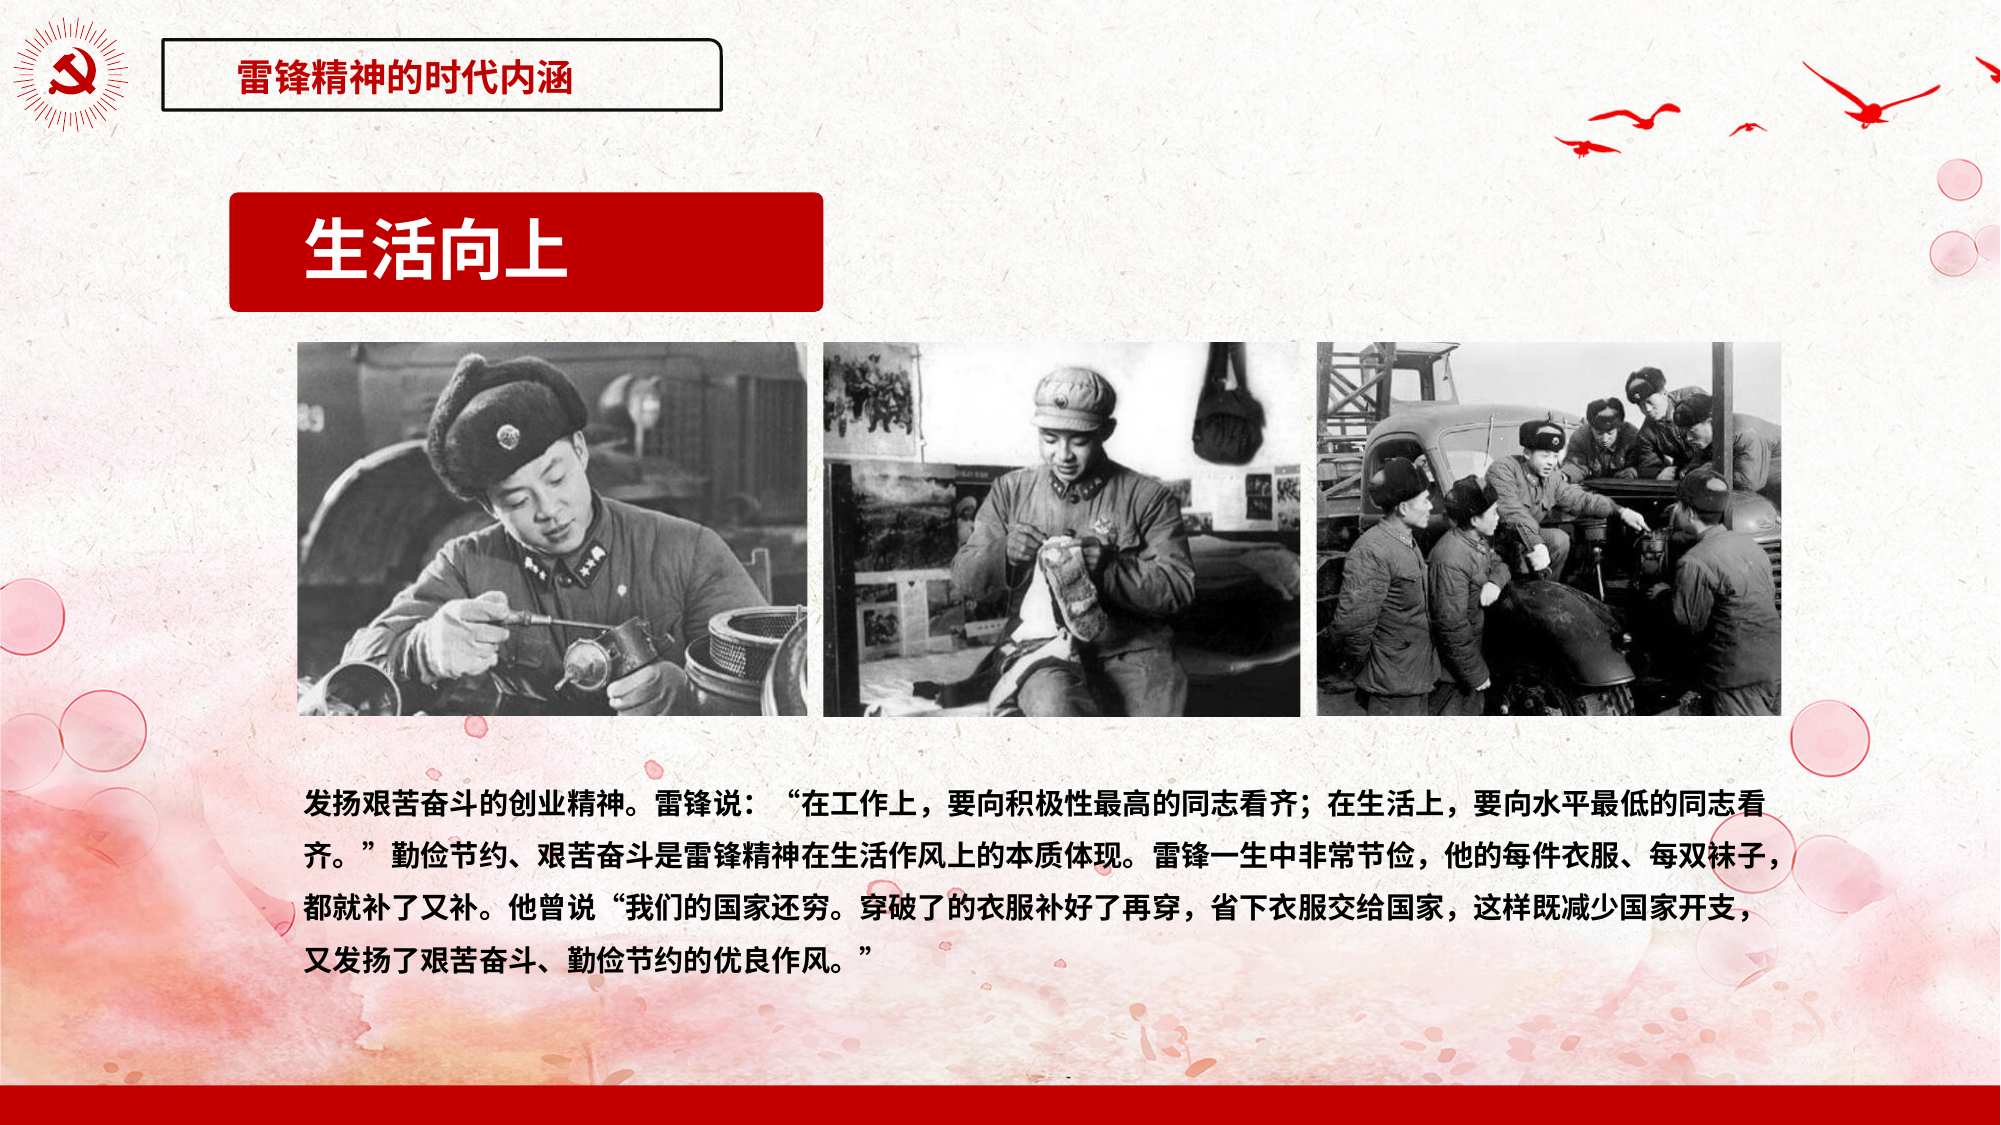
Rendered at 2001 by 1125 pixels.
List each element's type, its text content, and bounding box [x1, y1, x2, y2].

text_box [13, 17, 722, 133]
text_box [228, 191, 825, 313]
text_box 发扬艰苦奋斗的创业精神。雷锋说：“在工作上，要向积极性最高的同志看齐；在生活上，要向水平最低的同志看齐。”勤俭节约、艰苦奋斗是雷锋精神在生活作风上的本质体现。雷锋一生中非常节俭，他的每件衣服、每双袜子，都就补了又补。他曾说“我们的国家还穷。穿破了的衣服补好了再穿，省下衣服交给国家，这样既减少国家开支，又发扬了艰苦奋斗、勤俭节约的优良作风。” [288, 759, 1782, 985]
text_box 生活向上 [288, 200, 780, 296]
picture [0, 0, 2001, 1125]
